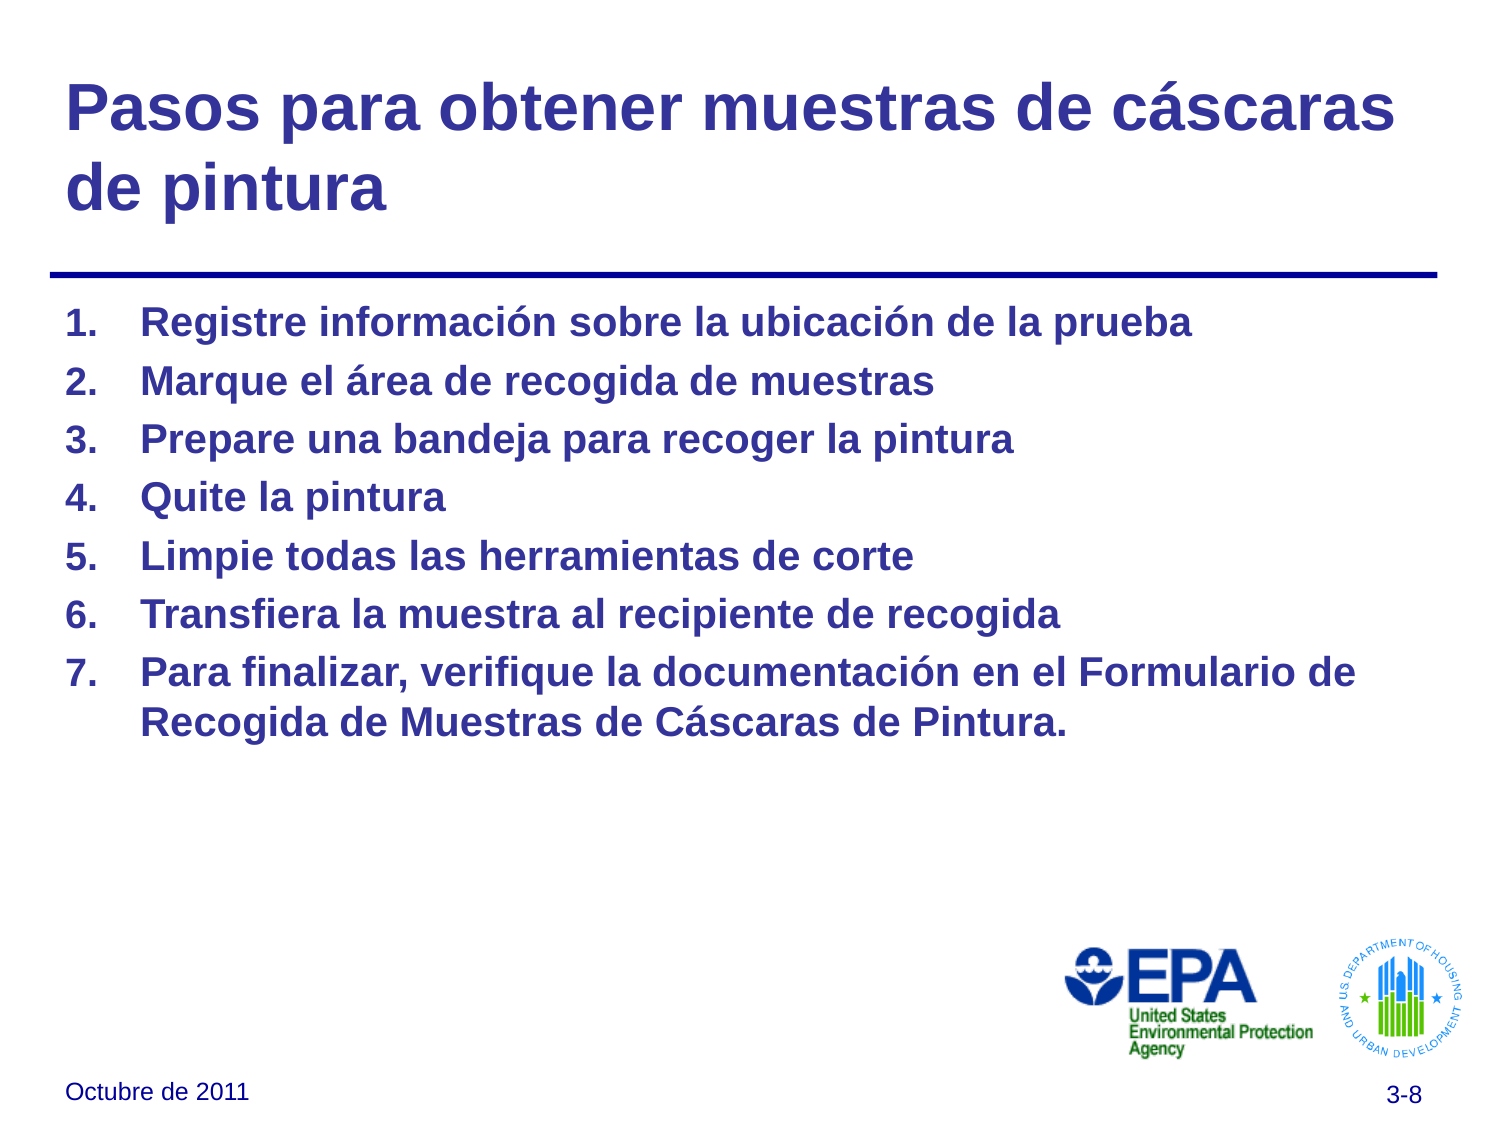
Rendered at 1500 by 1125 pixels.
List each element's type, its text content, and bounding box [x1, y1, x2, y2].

picture [1337, 937, 1463, 1059]
slide_number 3-8 [1124, 1049, 1438, 1125]
title Pasos para obtener muestras de cáscaras de pintura [49, 49, 1438, 238]
slide_number Octubre de 2011 [49, 1049, 363, 1125]
picture [1062, 988, 1319, 1064]
list Registre información sobre la ubicación de la prueba Marque el área de recogida de muestras Prepare una bandeja para recoger la pintura Quite la pintura Limpie todas las herramientas de corte Transfiera la muestra al recipiente de recogida Para finalizar, verifique la documentación en el Formulario de Recogida de Muestras de Cáscaras de Pintura. [49, 287, 1438, 988]
